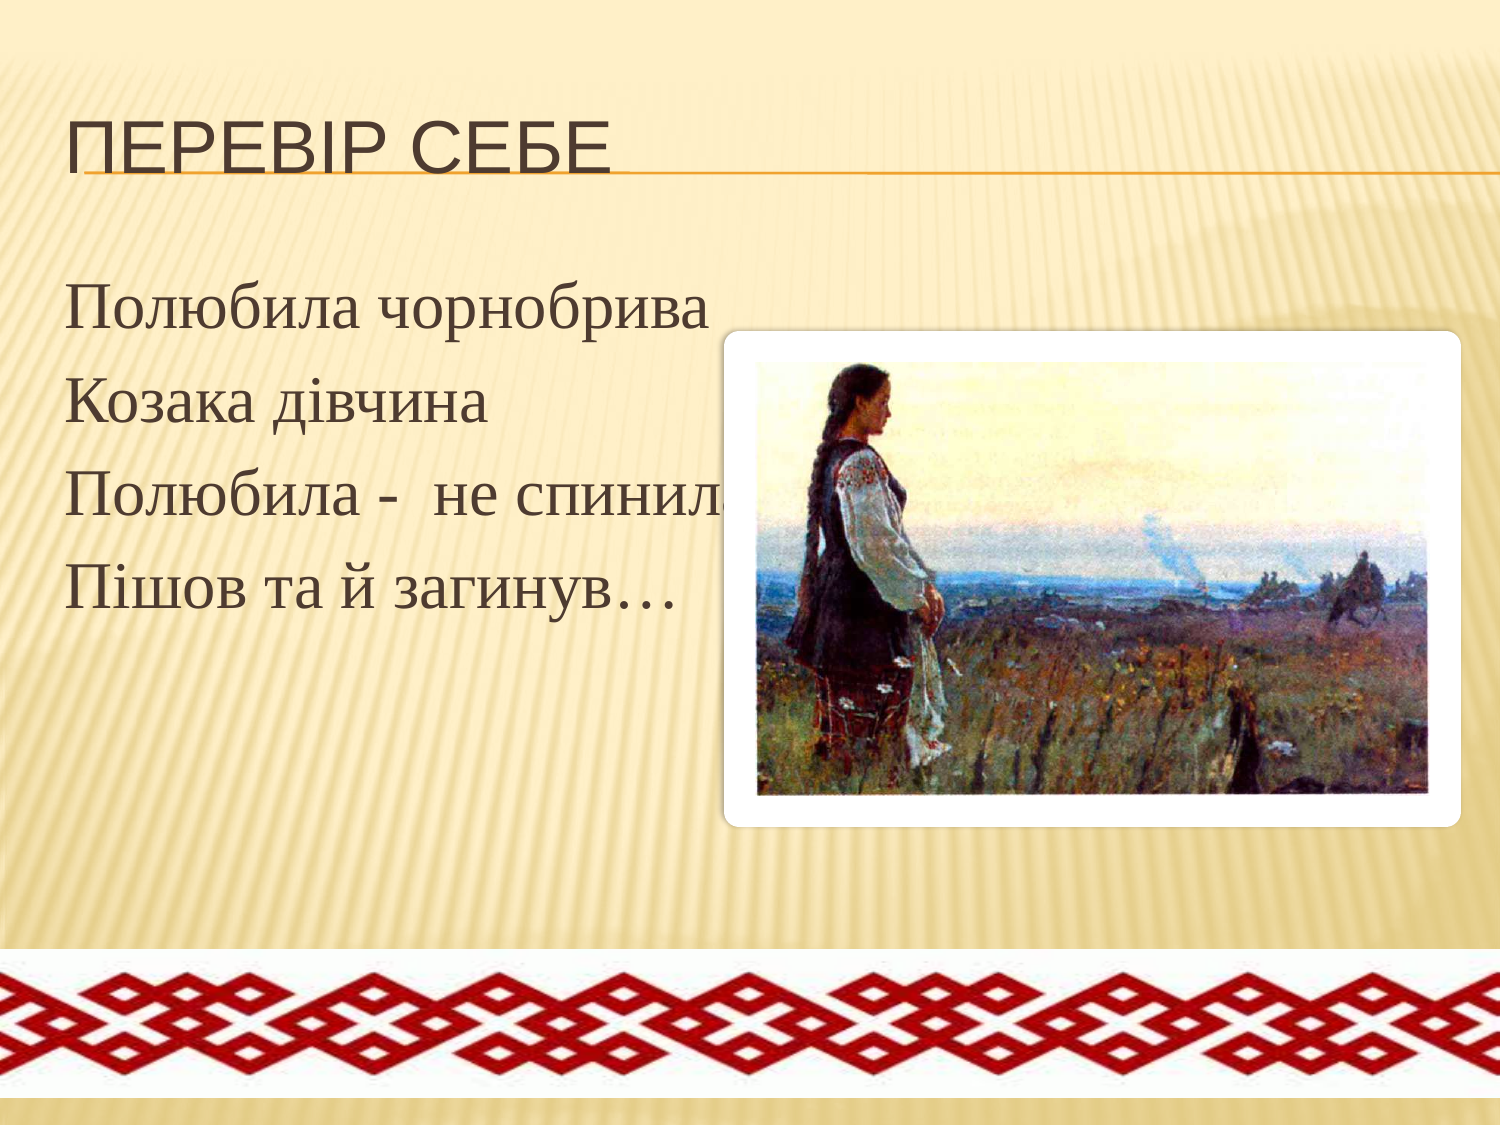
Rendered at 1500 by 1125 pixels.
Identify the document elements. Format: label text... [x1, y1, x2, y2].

list Полюбила чорнобрива Козака дівчина Полюбила - не спинила Пішов та й загинув… [50, 254, 1475, 946]
picture [0, 948, 1500, 1098]
picture [754, 361, 1430, 797]
title Перевір себе [50, 75, 1475, 213]
